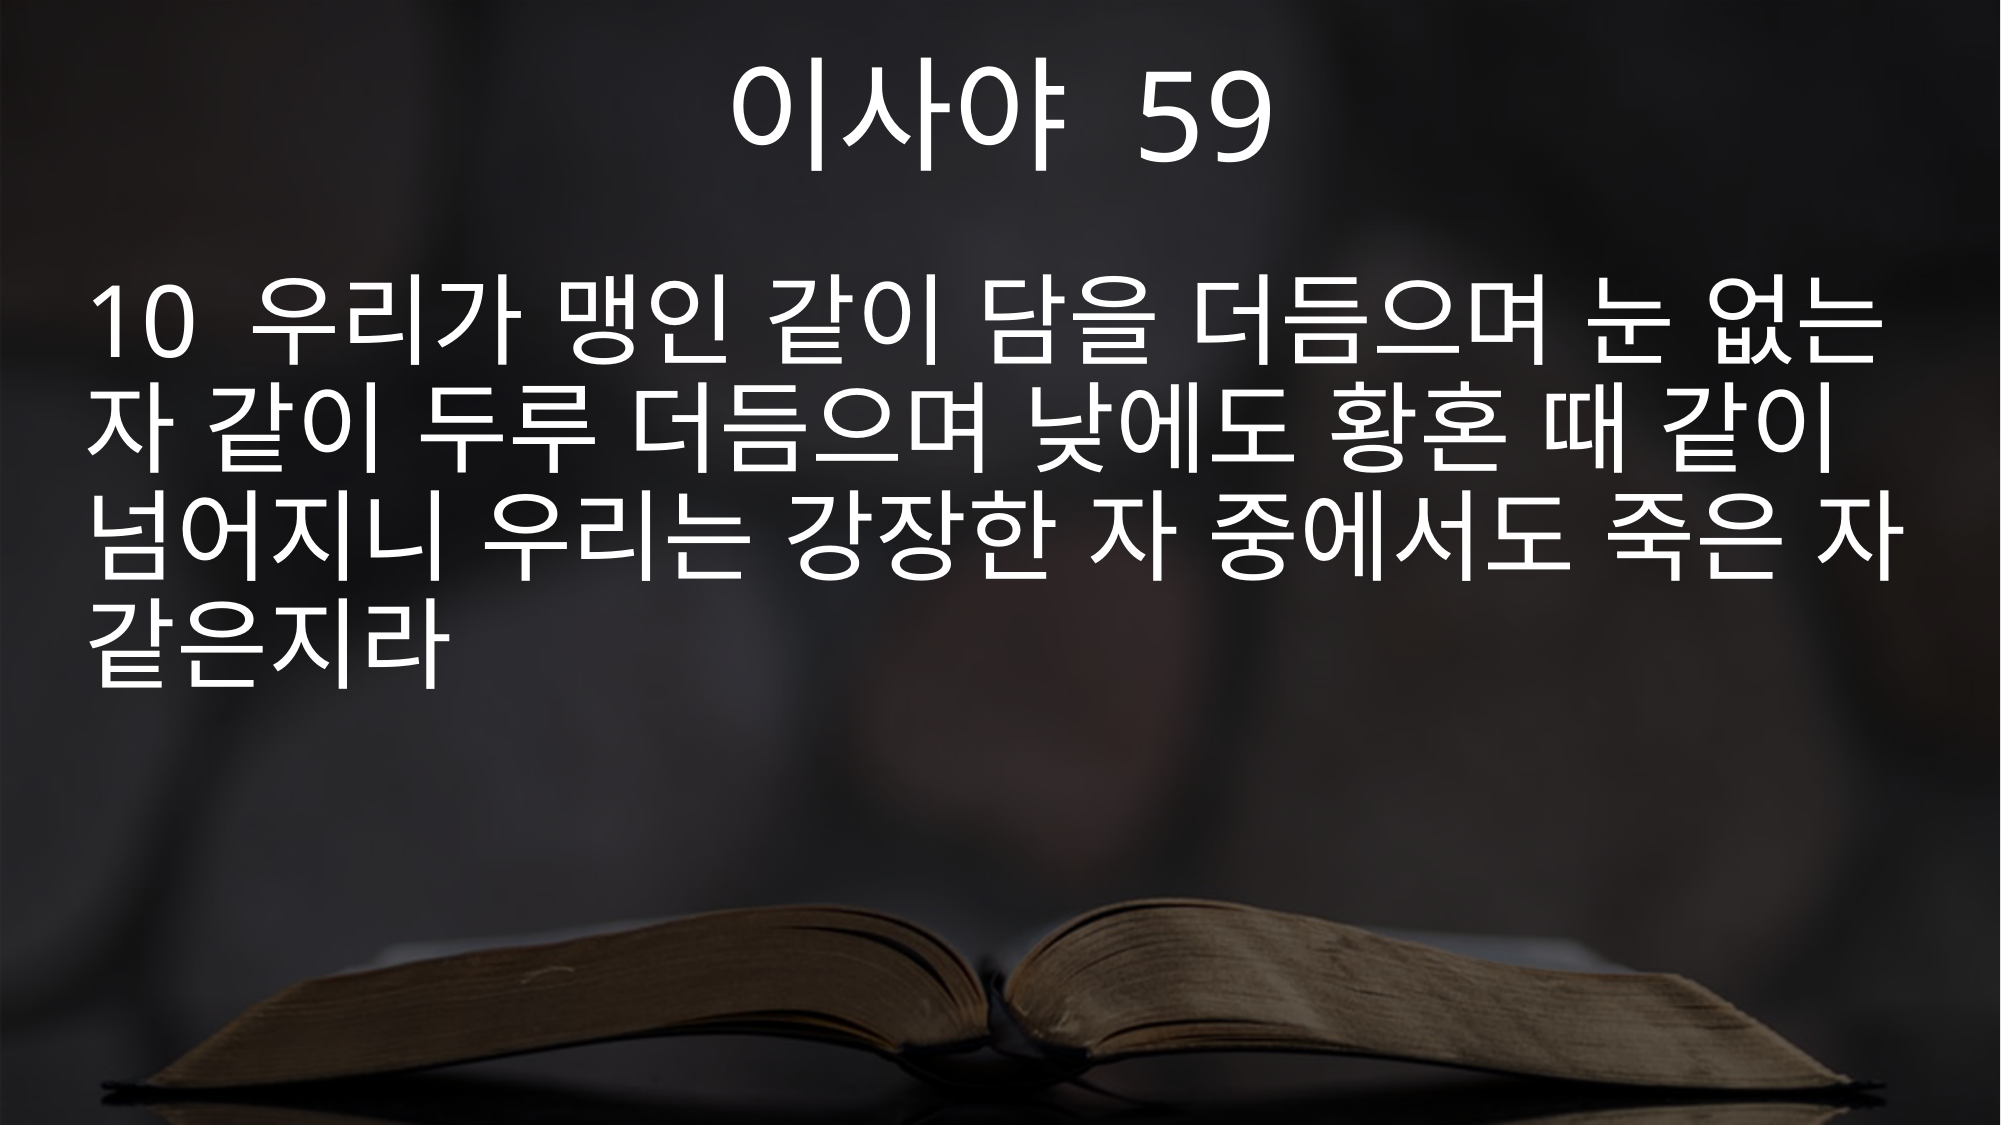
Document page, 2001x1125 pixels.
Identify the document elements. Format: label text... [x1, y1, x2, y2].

footer 이사야 59 [0, 32, 2000, 192]
picture [0, 0, 2001, 1125]
list 10 우리가 맹인 같이 담을 더듬으며 눈 없는 자 같이 두루 더듬으며 낮에도 황혼 때 같이 넘어지니 우리는 강장한 자 중에서도 죽은 자 같은지라 [69, 263, 1953, 423]
